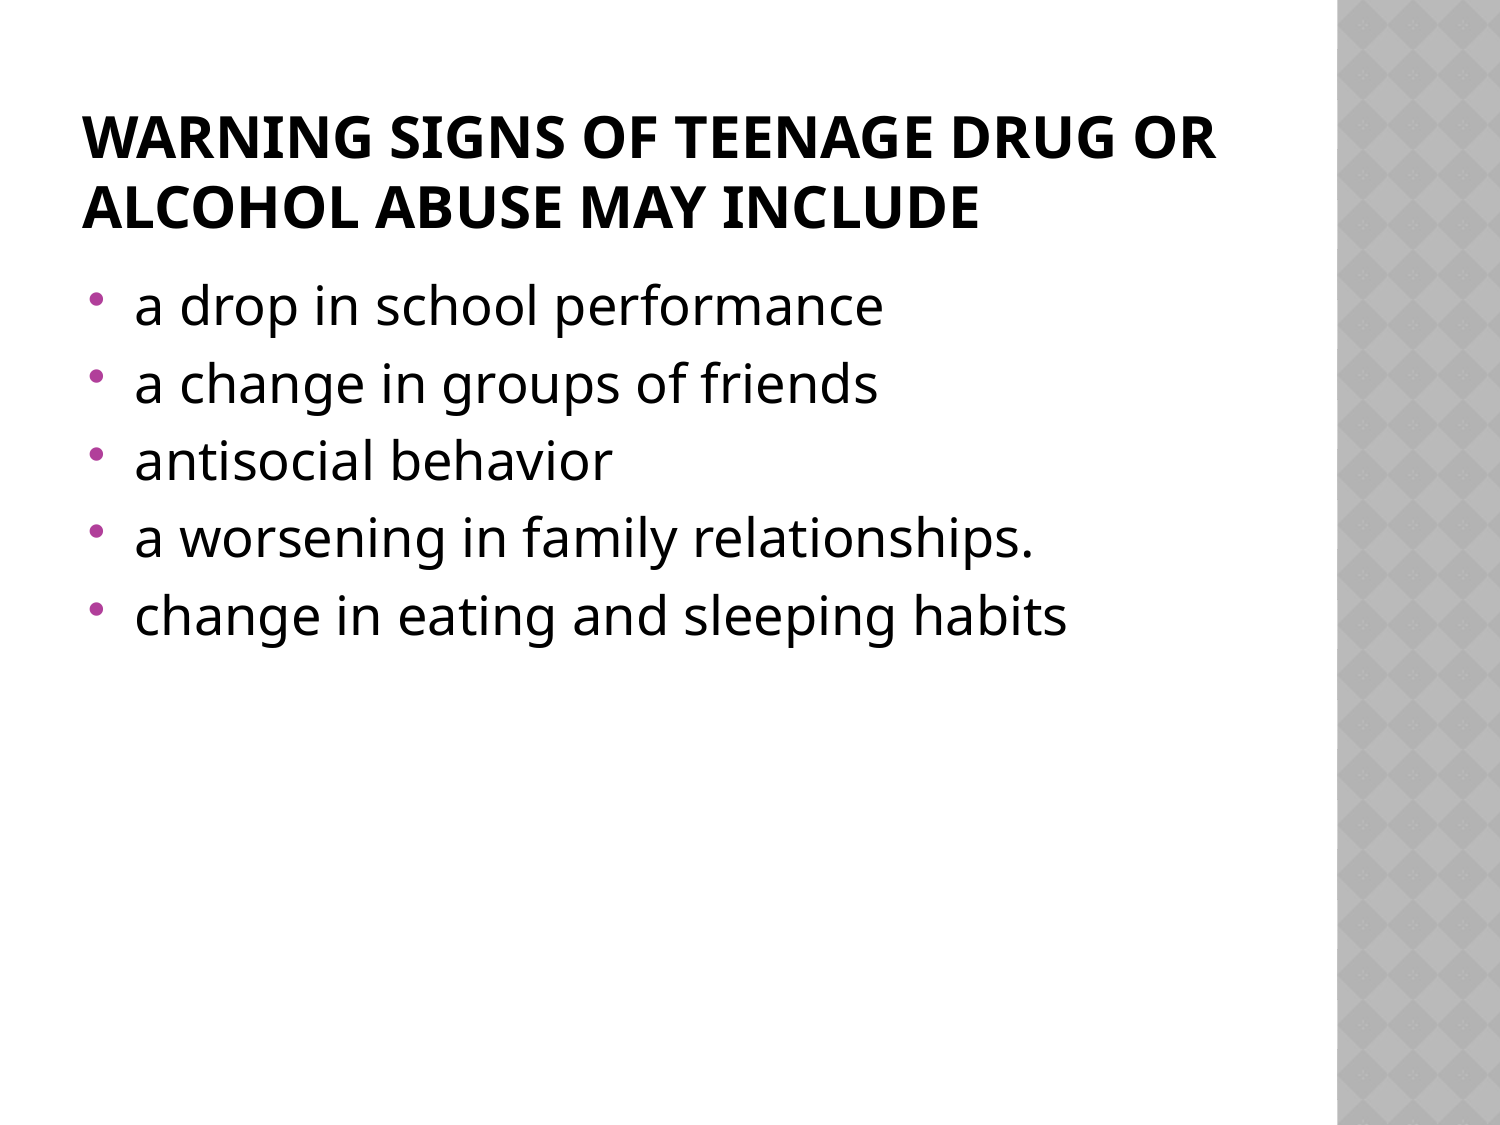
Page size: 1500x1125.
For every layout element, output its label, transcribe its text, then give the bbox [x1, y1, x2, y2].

title Warning signs of teenage drug or alcohol abuse may include [75, 52, 1263, 240]
list a drop in school performance a change in groups of friends antisocial behavior a worsening in family relationships. change in eating and sleeping habits [75, 264, 1263, 1059]
